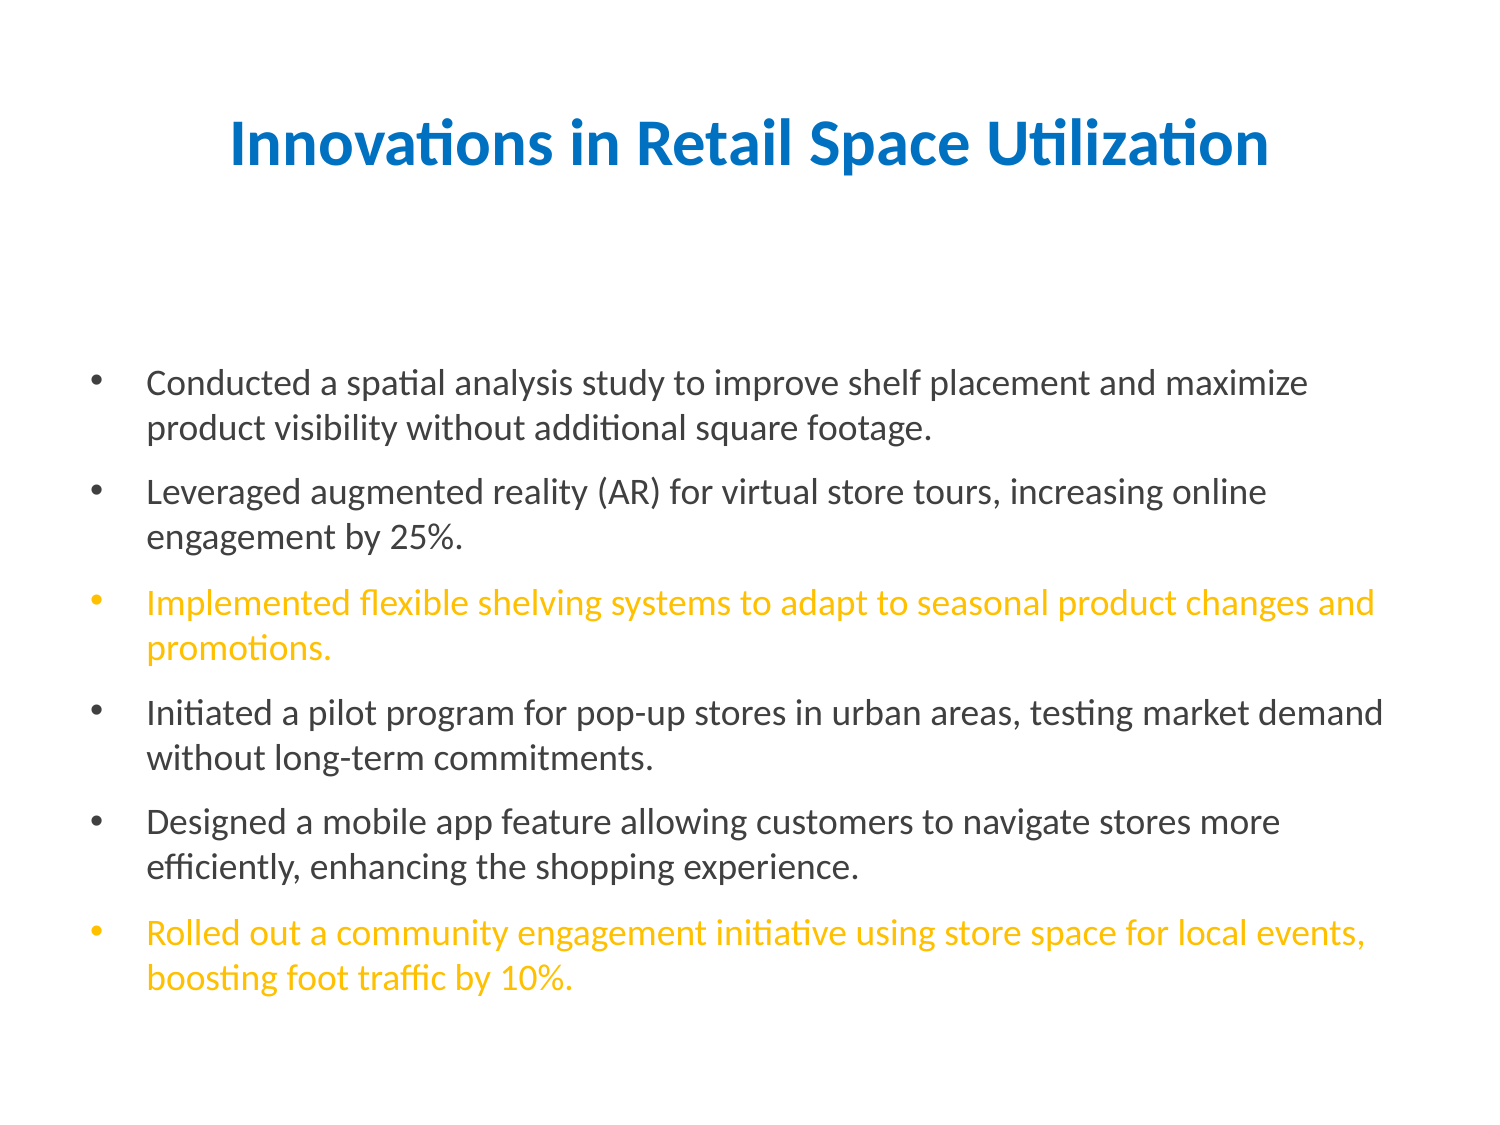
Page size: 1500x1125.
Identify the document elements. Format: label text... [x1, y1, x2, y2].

title Innovations in Retail Space Utilization [75, 45, 1425, 233]
list Conducted a spatial analysis study to improve shelf placement and maximize product visibility without additional square footage. Leveraged augmented reality (AR) for virtual store tours, increasing online engagement by 25%. Implemented flexible shelving systems to adapt to seasonal product changes and promotions. Initiated a pilot program for pop-up stores in urban areas, testing market demand without long-term commitments. Designed a mobile app feature allowing customers to navigate stores more efficiently, enhancing the shopping experience. Rolled out a community engagement initiative using store space for local events, boosting foot traffic by 10%. [75, 262, 1425, 1005]
